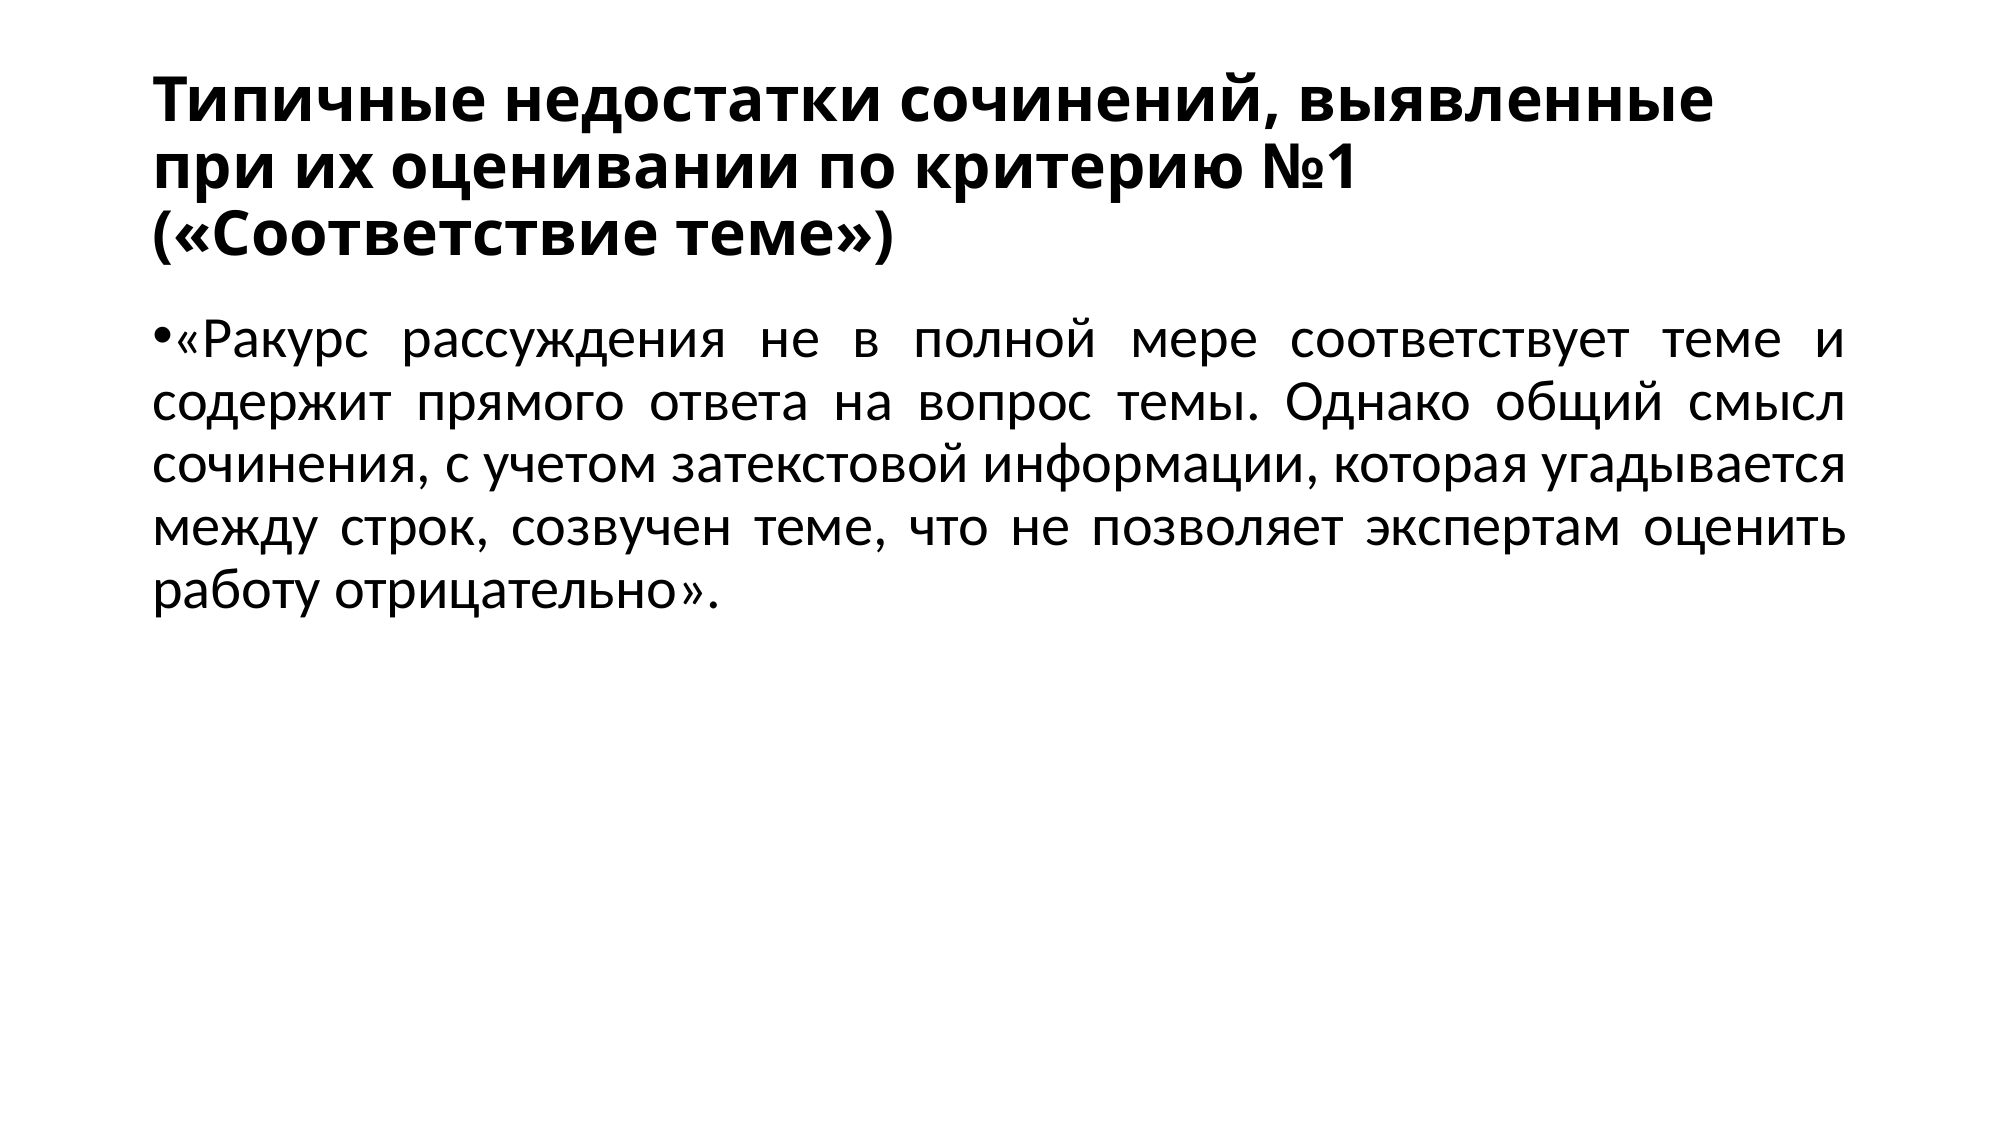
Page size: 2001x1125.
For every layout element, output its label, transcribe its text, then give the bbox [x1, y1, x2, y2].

list «Ракурс рассуждения не в полной мере соответствует теме и содержит прямого ответа на вопрос темы. Однако общий смысл сочинения, с учетом затекстовой информации, которая угадывается между строк, созвучен теме, что не позволяет экспертам оценить работу отрицательно». [137, 299, 1863, 1057]
title Типичные недостатки сочинений, выявленные при их оценивании по критерию №1 («Соответствие теме») [137, 59, 1863, 278]
